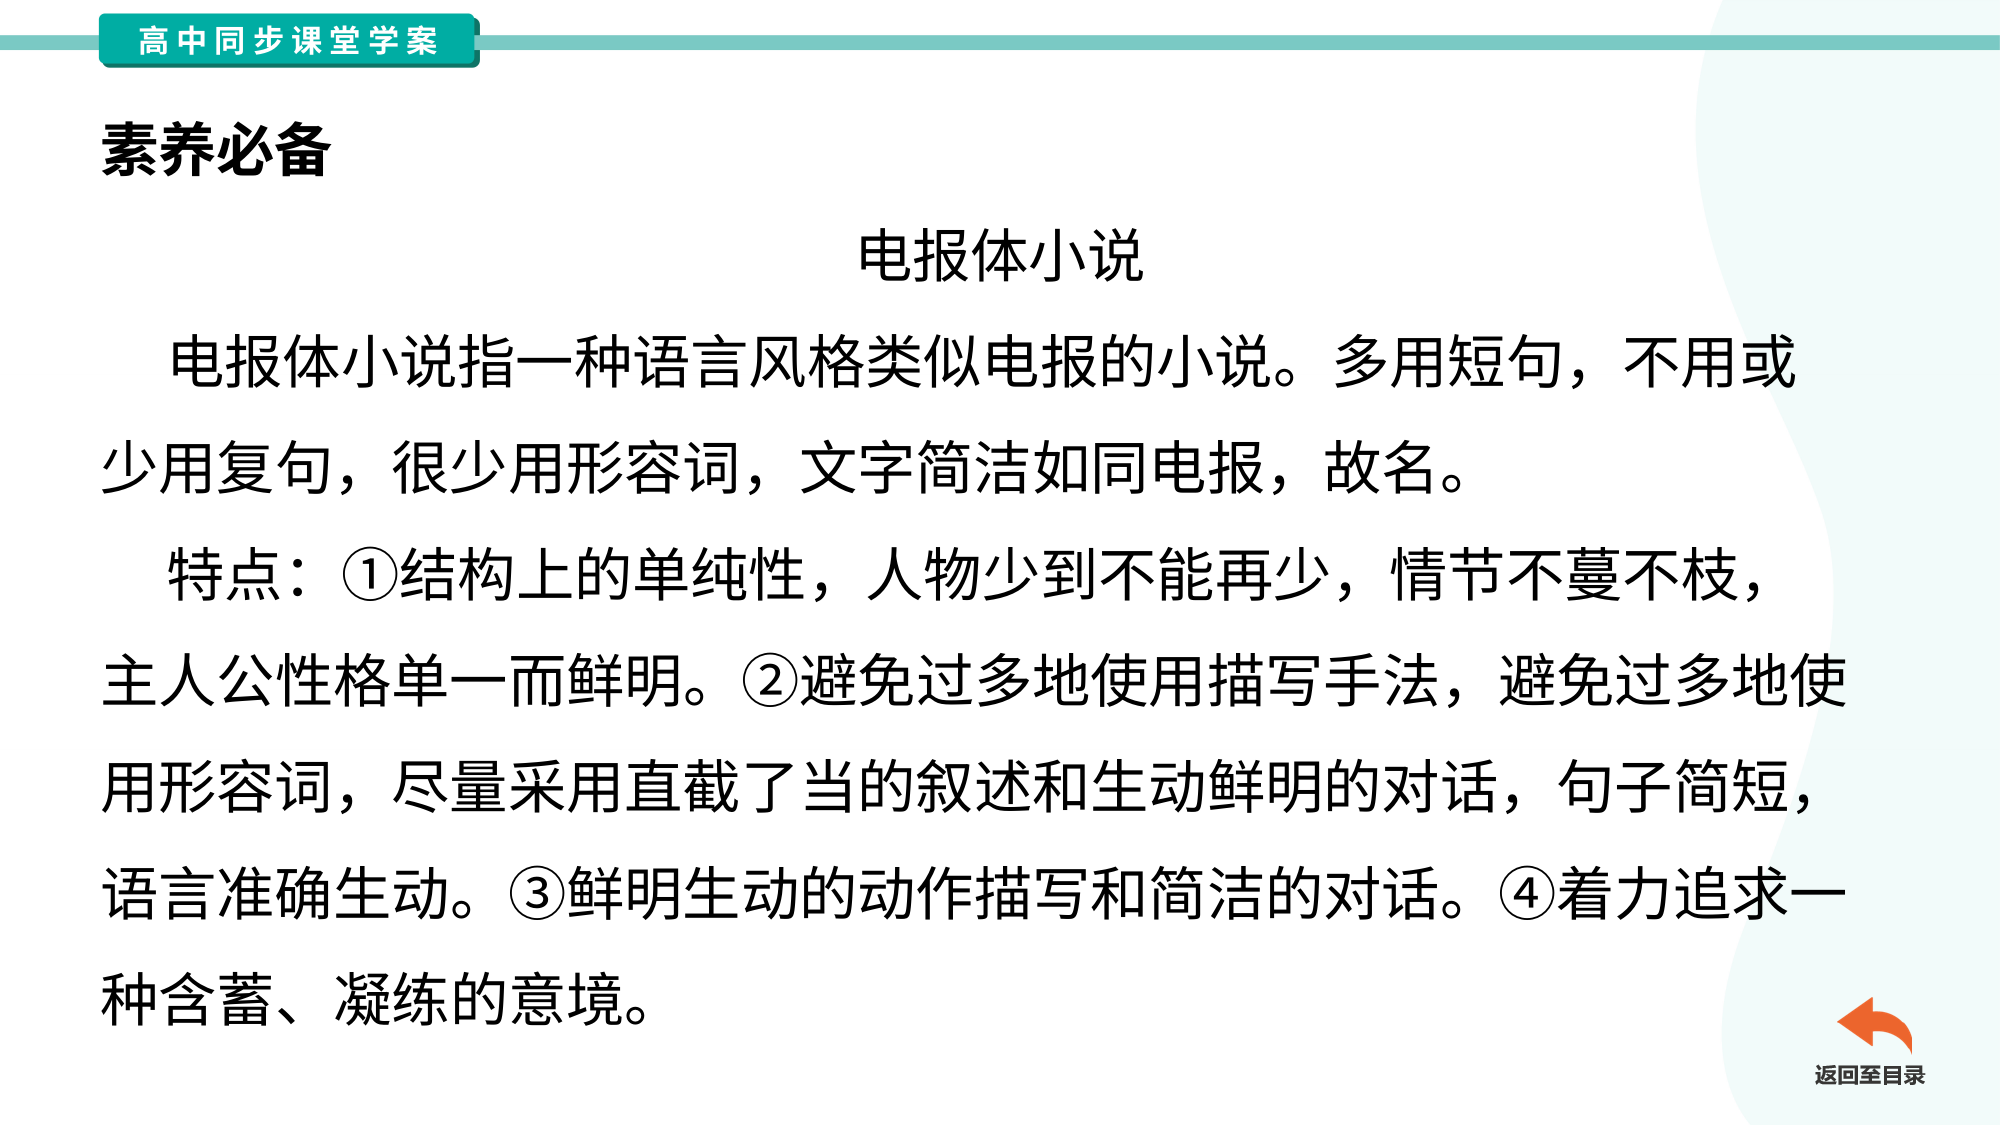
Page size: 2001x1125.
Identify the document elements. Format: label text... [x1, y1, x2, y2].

picture [0, 0, 2000, 1125]
text_box 素养必备 电报体小说 电报体小说指一种语言风格类似电报的小说。多用短句，不用或 少用复句，很少用形容词，文字简洁如同电报，故名。 特点：①结构上的单纯性，人物少到不能再少，情节不蔓不枝， 主人公性格单一而鲜明。②避免过多地使用描写手法，避免过多地使 用形容词，尽量采用直截了当的叙述和生动鲜明的对话，句子简短， 语言准确生动。③鲜明生动的动作描写和简洁的对话。④着力追求一 种含蓄、凝练的意境。 [100, 76, 1899, 1033]
